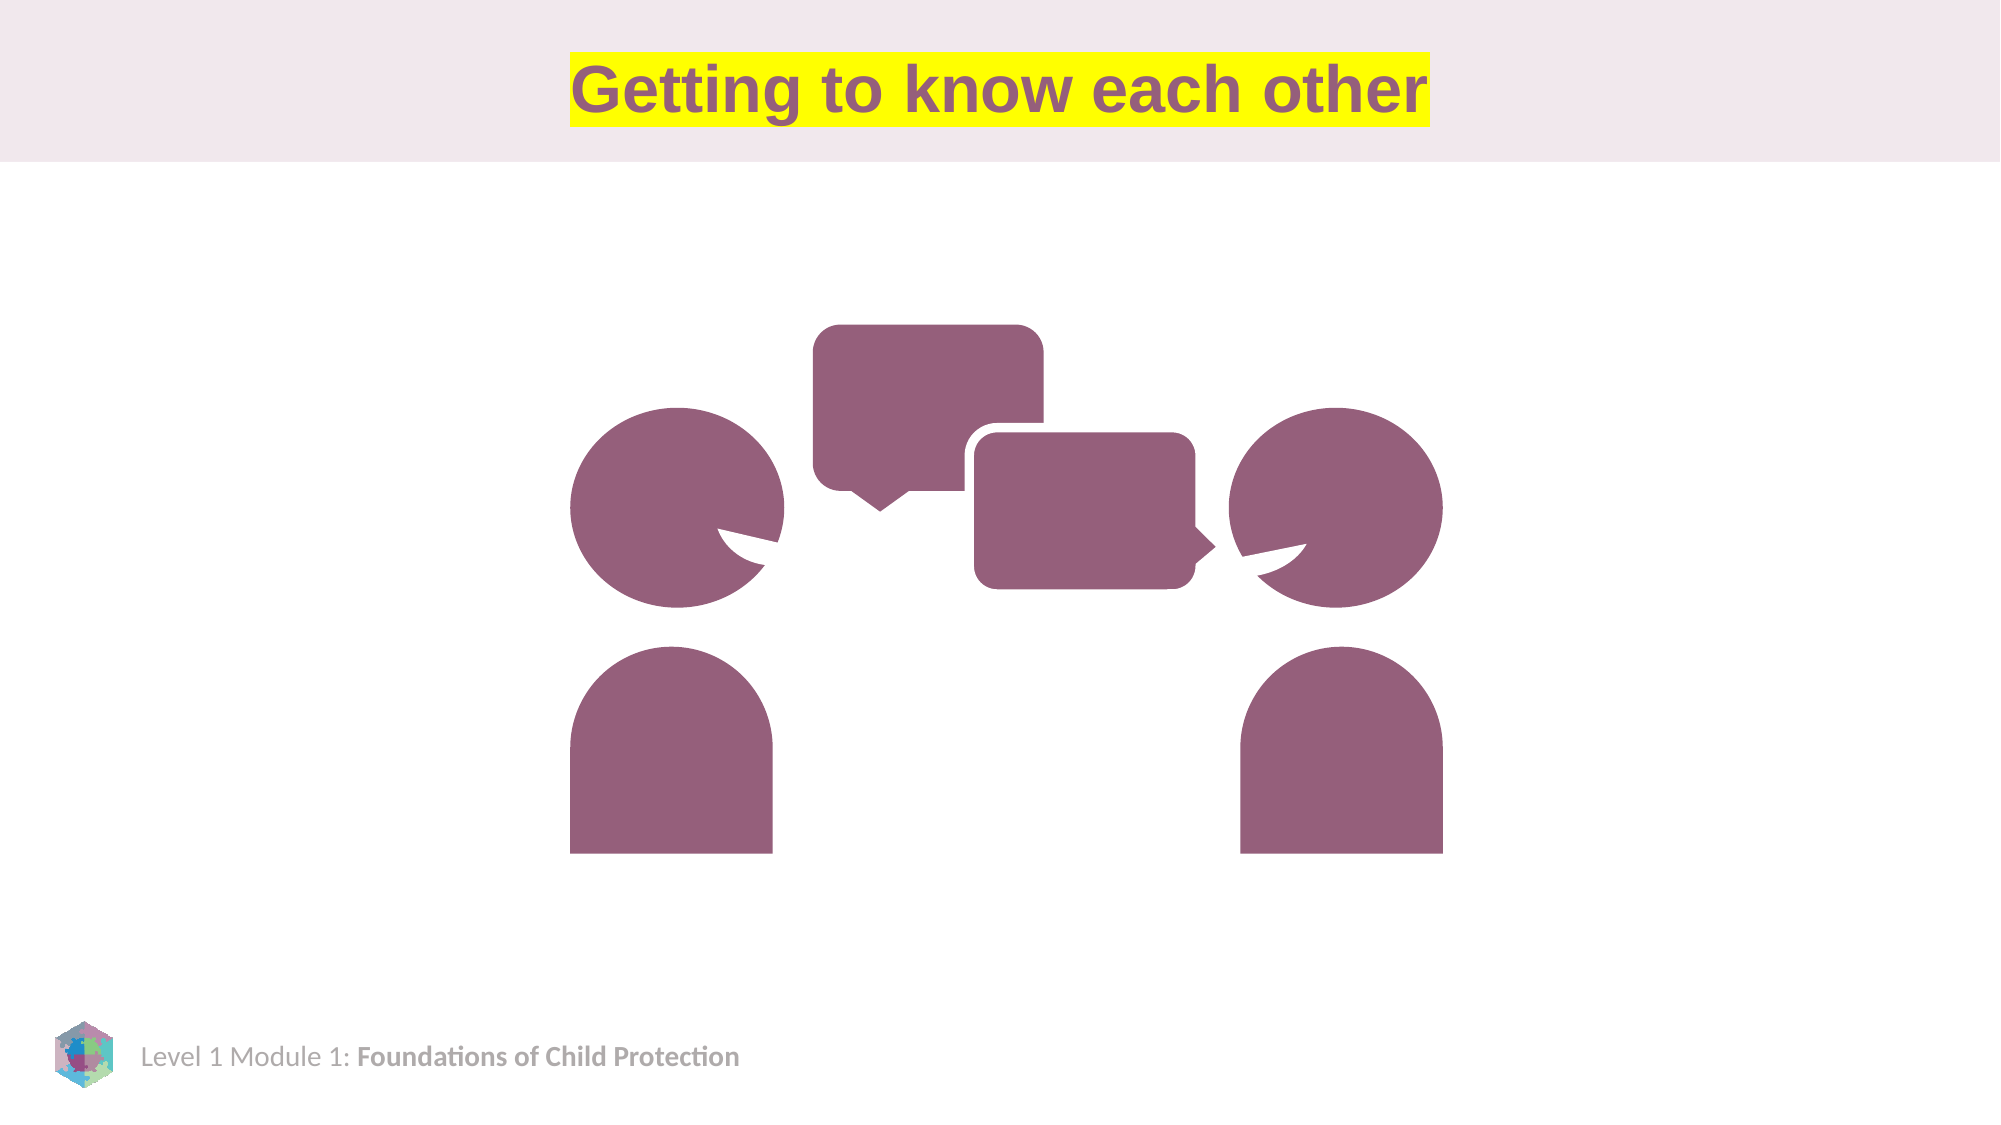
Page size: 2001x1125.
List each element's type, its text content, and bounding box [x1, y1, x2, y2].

title Getting to know each other [137, 19, 1863, 163]
picture [55, 1021, 113, 1088]
text_box [0, 0, 2000, 163]
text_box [570, 324, 1443, 854]
